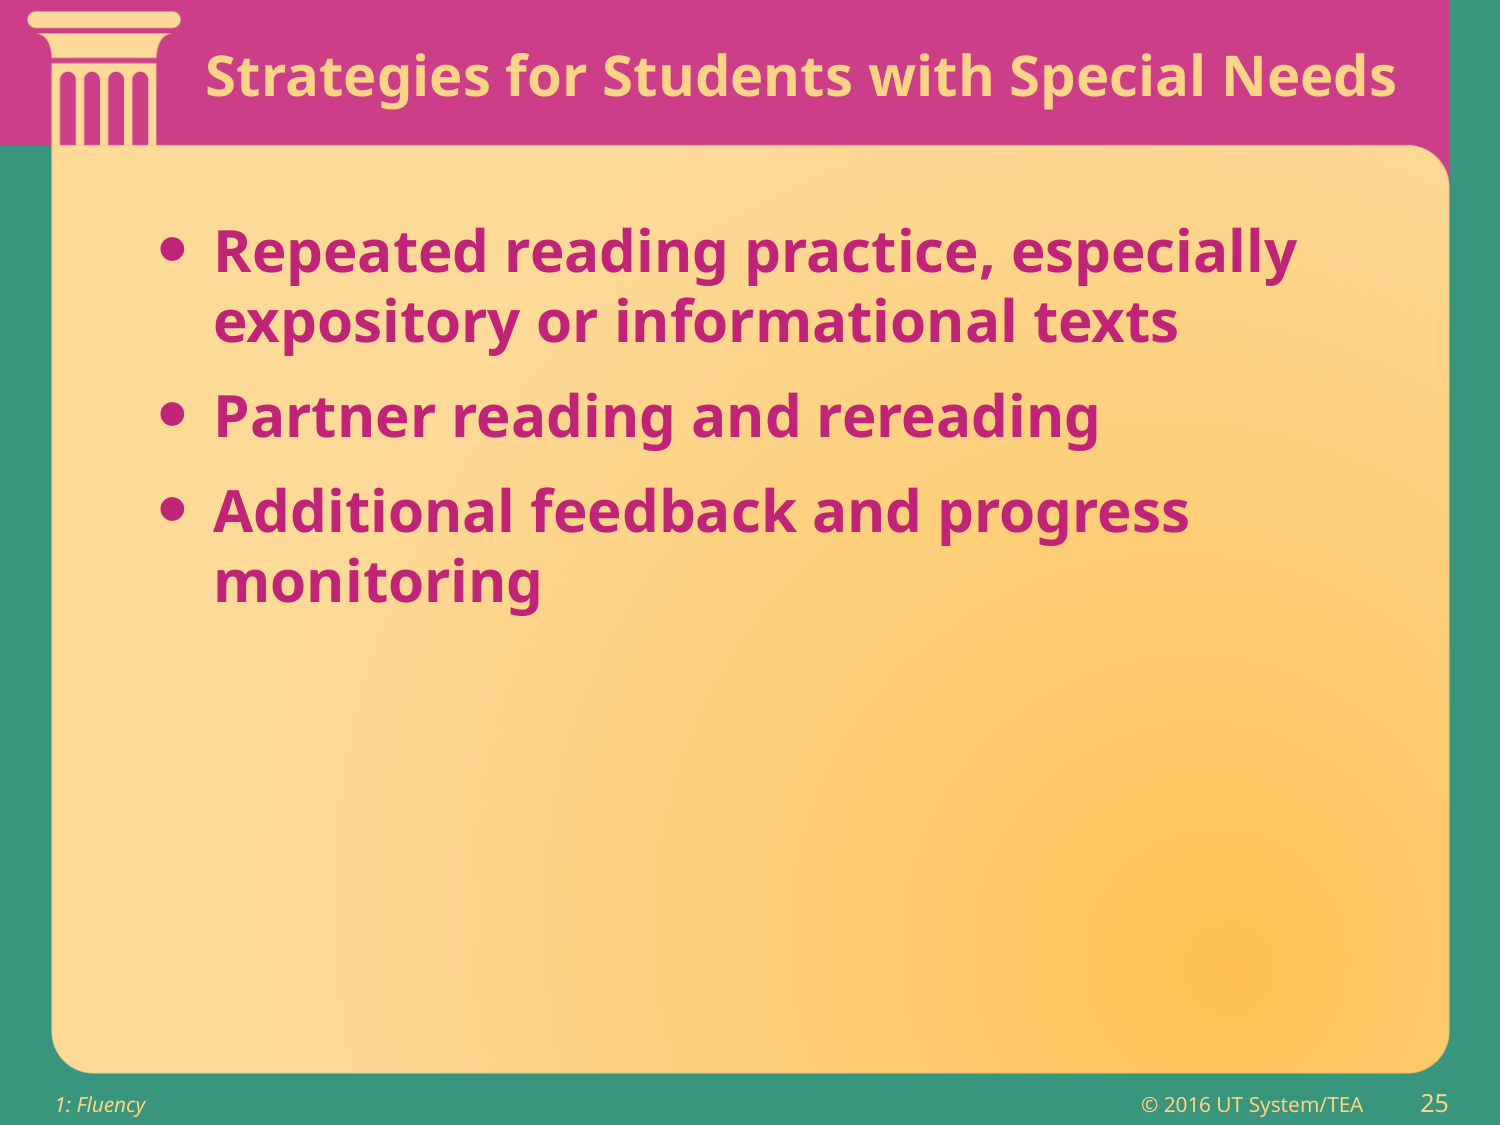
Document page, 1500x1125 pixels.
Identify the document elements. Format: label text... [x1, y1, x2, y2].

picture [0, 0, 1500, 1125]
list Repeated reading practice, especially expository or informational texts Partner reading and rereading Additional feedback and progress monitoring [142, 206, 1366, 997]
title Strategies for Students with Special Needs [190, 0, 1418, 149]
